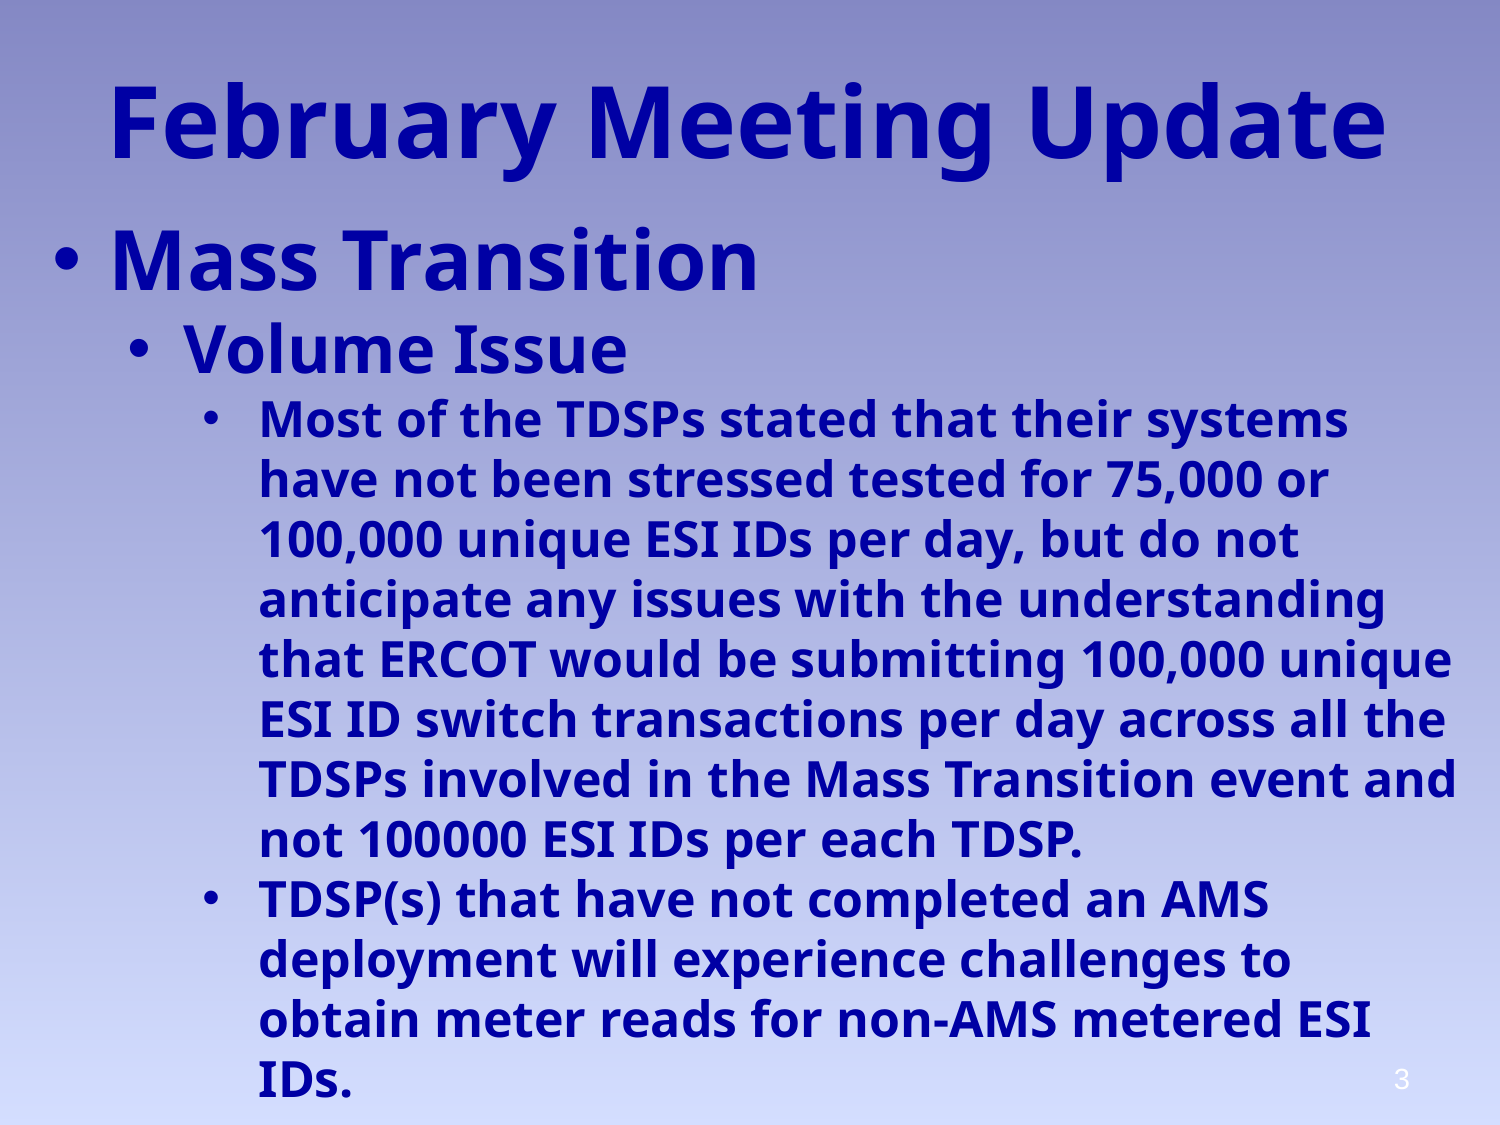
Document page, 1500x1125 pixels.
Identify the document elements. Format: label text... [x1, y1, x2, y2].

title February Meeting Update [49, 37, 1447, 200]
text_box Mass Transition Volume Issue Most of the TDSPs stated that their systems have not been stressed tested for 75,000 or 100,000 unique ESI IDs per day, but do not anticipate any issues with the understanding that ERCOT would be submitting 100,000 unique ESI ID switch transactions per day across all the TDSPs involved in the Mass Transition event and not 100000 ESI IDs per each TDSP. TDSP(s) that have not completed an AMS deployment will experience challenges to obtain meter reads for non-AMS metered ESI IDs. [37, 200, 1475, 1115]
